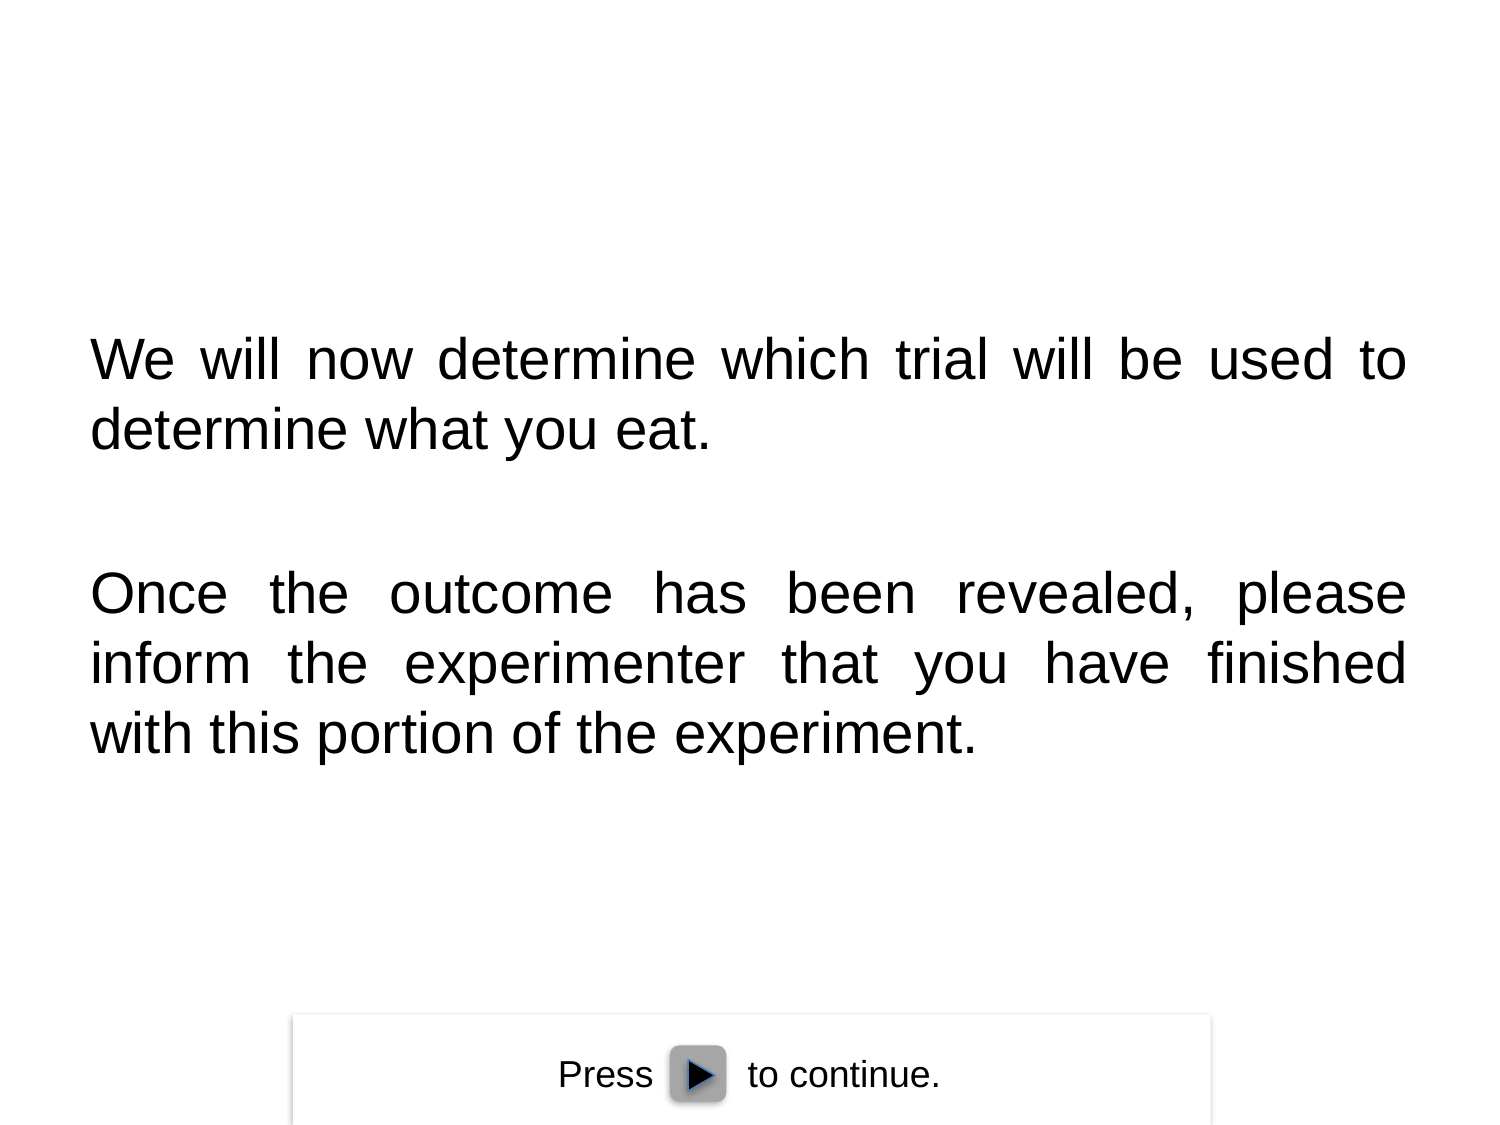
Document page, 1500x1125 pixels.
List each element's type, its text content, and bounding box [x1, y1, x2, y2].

list We will now determine which trial will be used to determine what you eat. Once the outcome has been revealed, please inform the experimenter that you have finished with this portion of the experiment. [75, 313, 1425, 815]
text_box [540, 1042, 960, 1104]
text_box [292, 1014, 1212, 1125]
